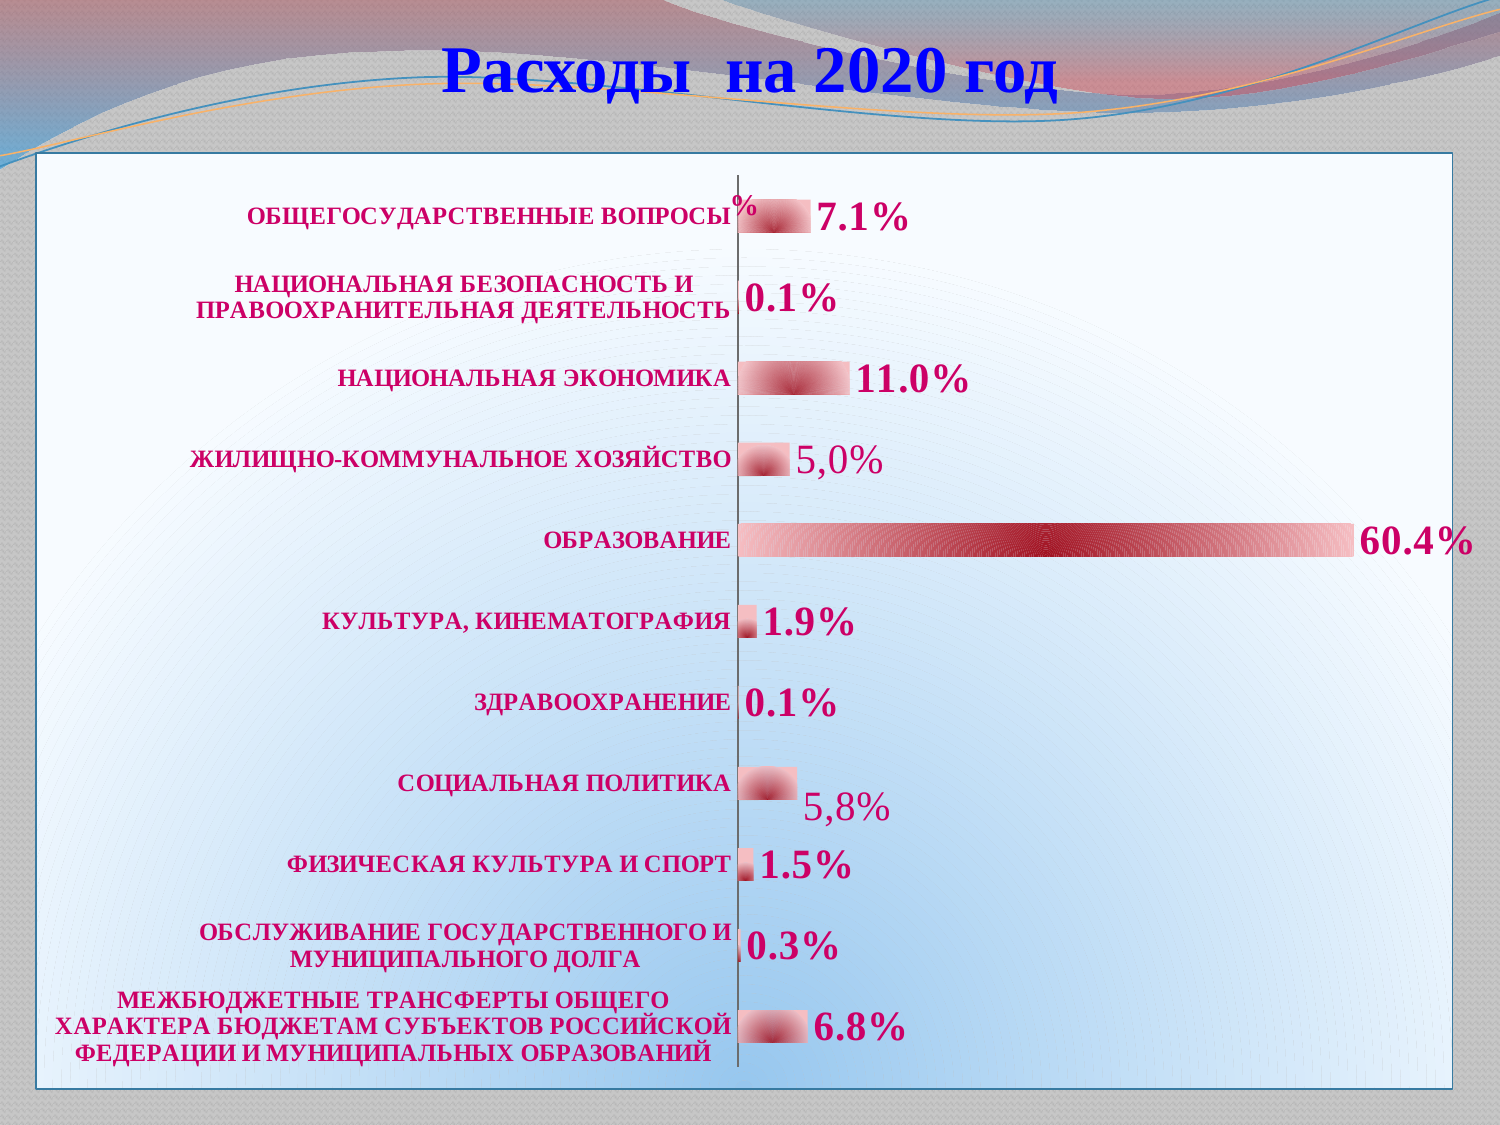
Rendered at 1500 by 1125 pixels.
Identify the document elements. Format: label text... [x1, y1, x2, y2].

title Расходы на 2020 год [0, 35, 1500, 106]
chart [34, 152, 1477, 1091]
